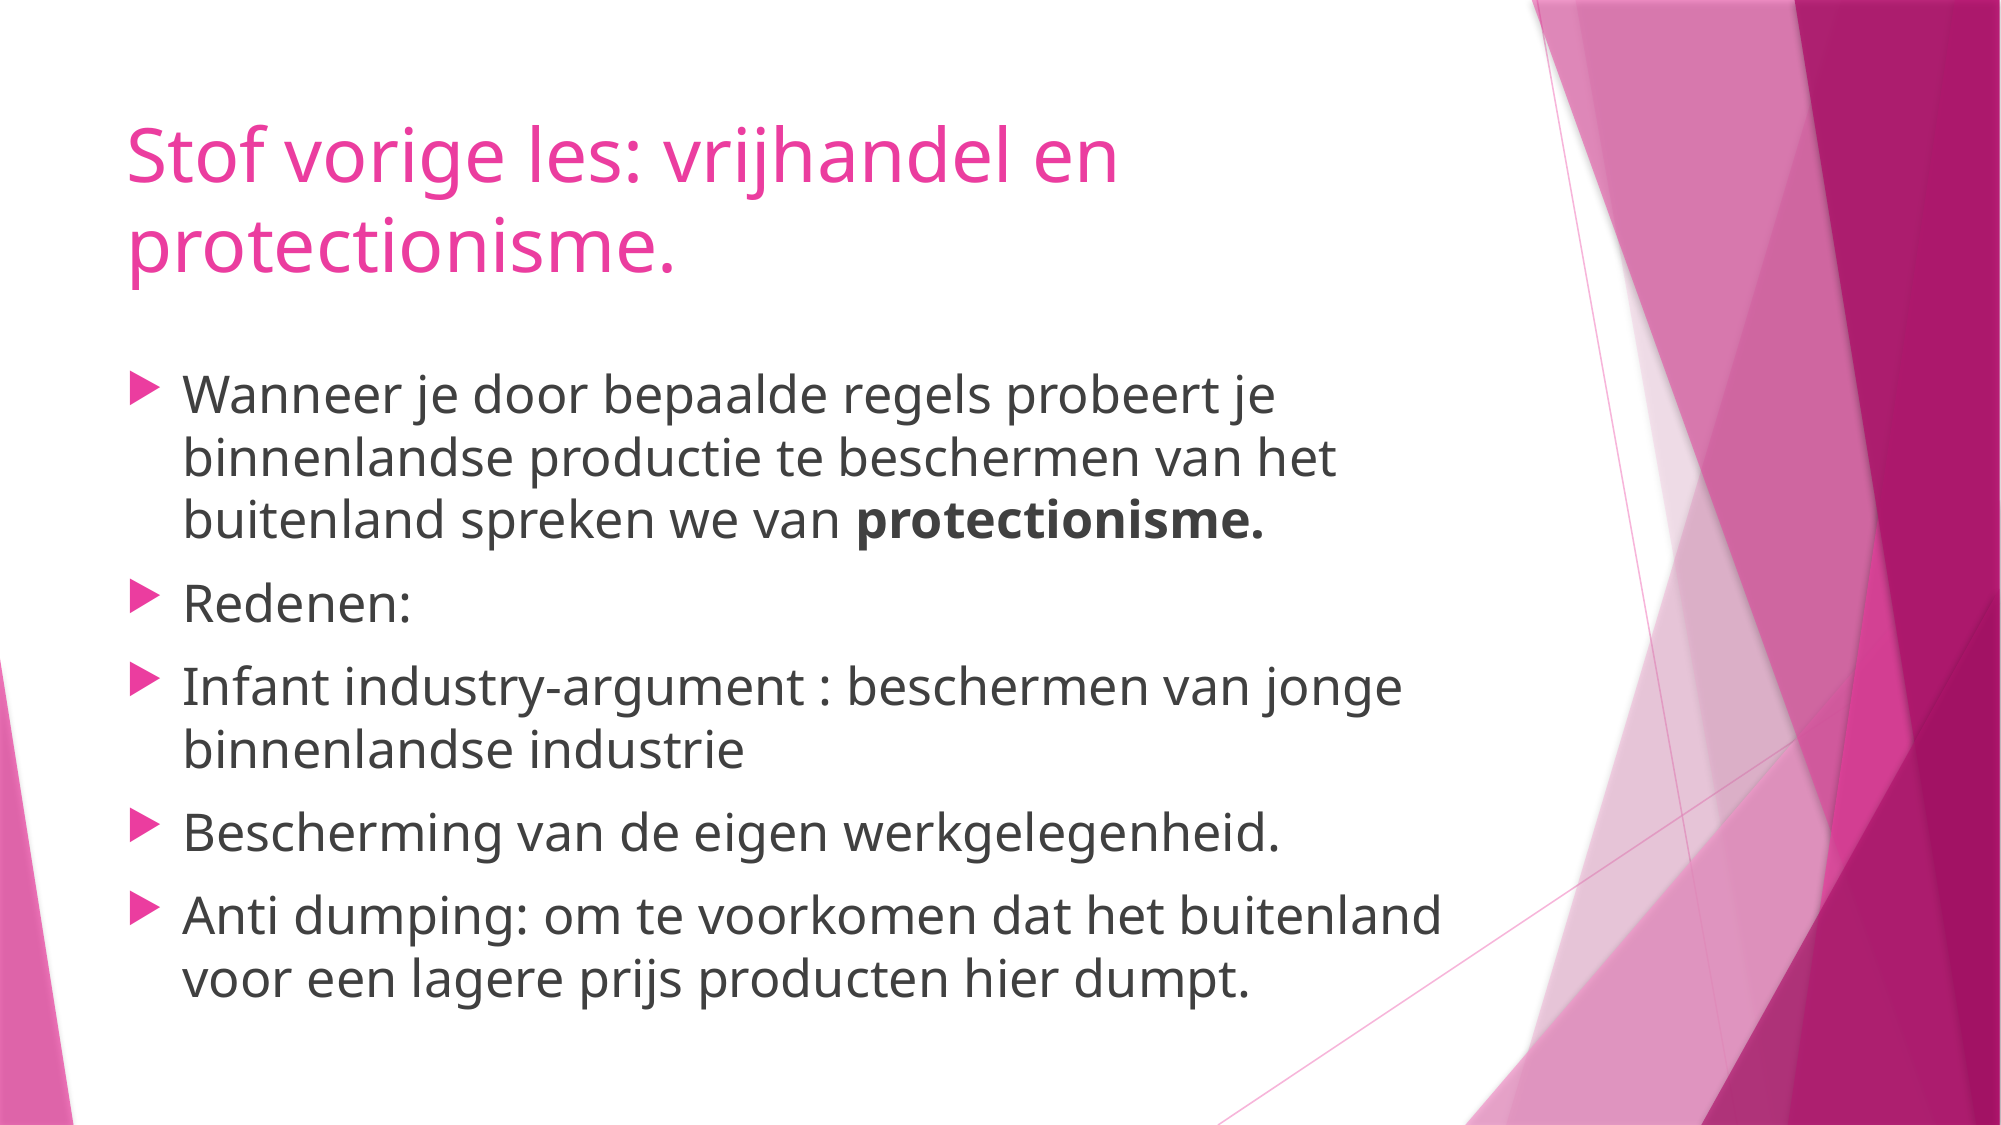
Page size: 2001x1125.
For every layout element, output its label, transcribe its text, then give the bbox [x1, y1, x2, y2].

list Wanneer je door bepaalde regels probeert je binnenlandse productie te beschermen van het buitenland spreken we van protectionisme. Redenen: Infant industry-argument : beschermen van jonge binnenlandse industrie Bescherming van de eigen werkgelegenheid. Anti dumping: om te voorkomen dat het buitenland voor een lagere prijs producten hier dumpt. [111, 354, 1522, 992]
title Stof vorige les: vrijhandel en protectionisme. [111, 99, 1522, 317]
